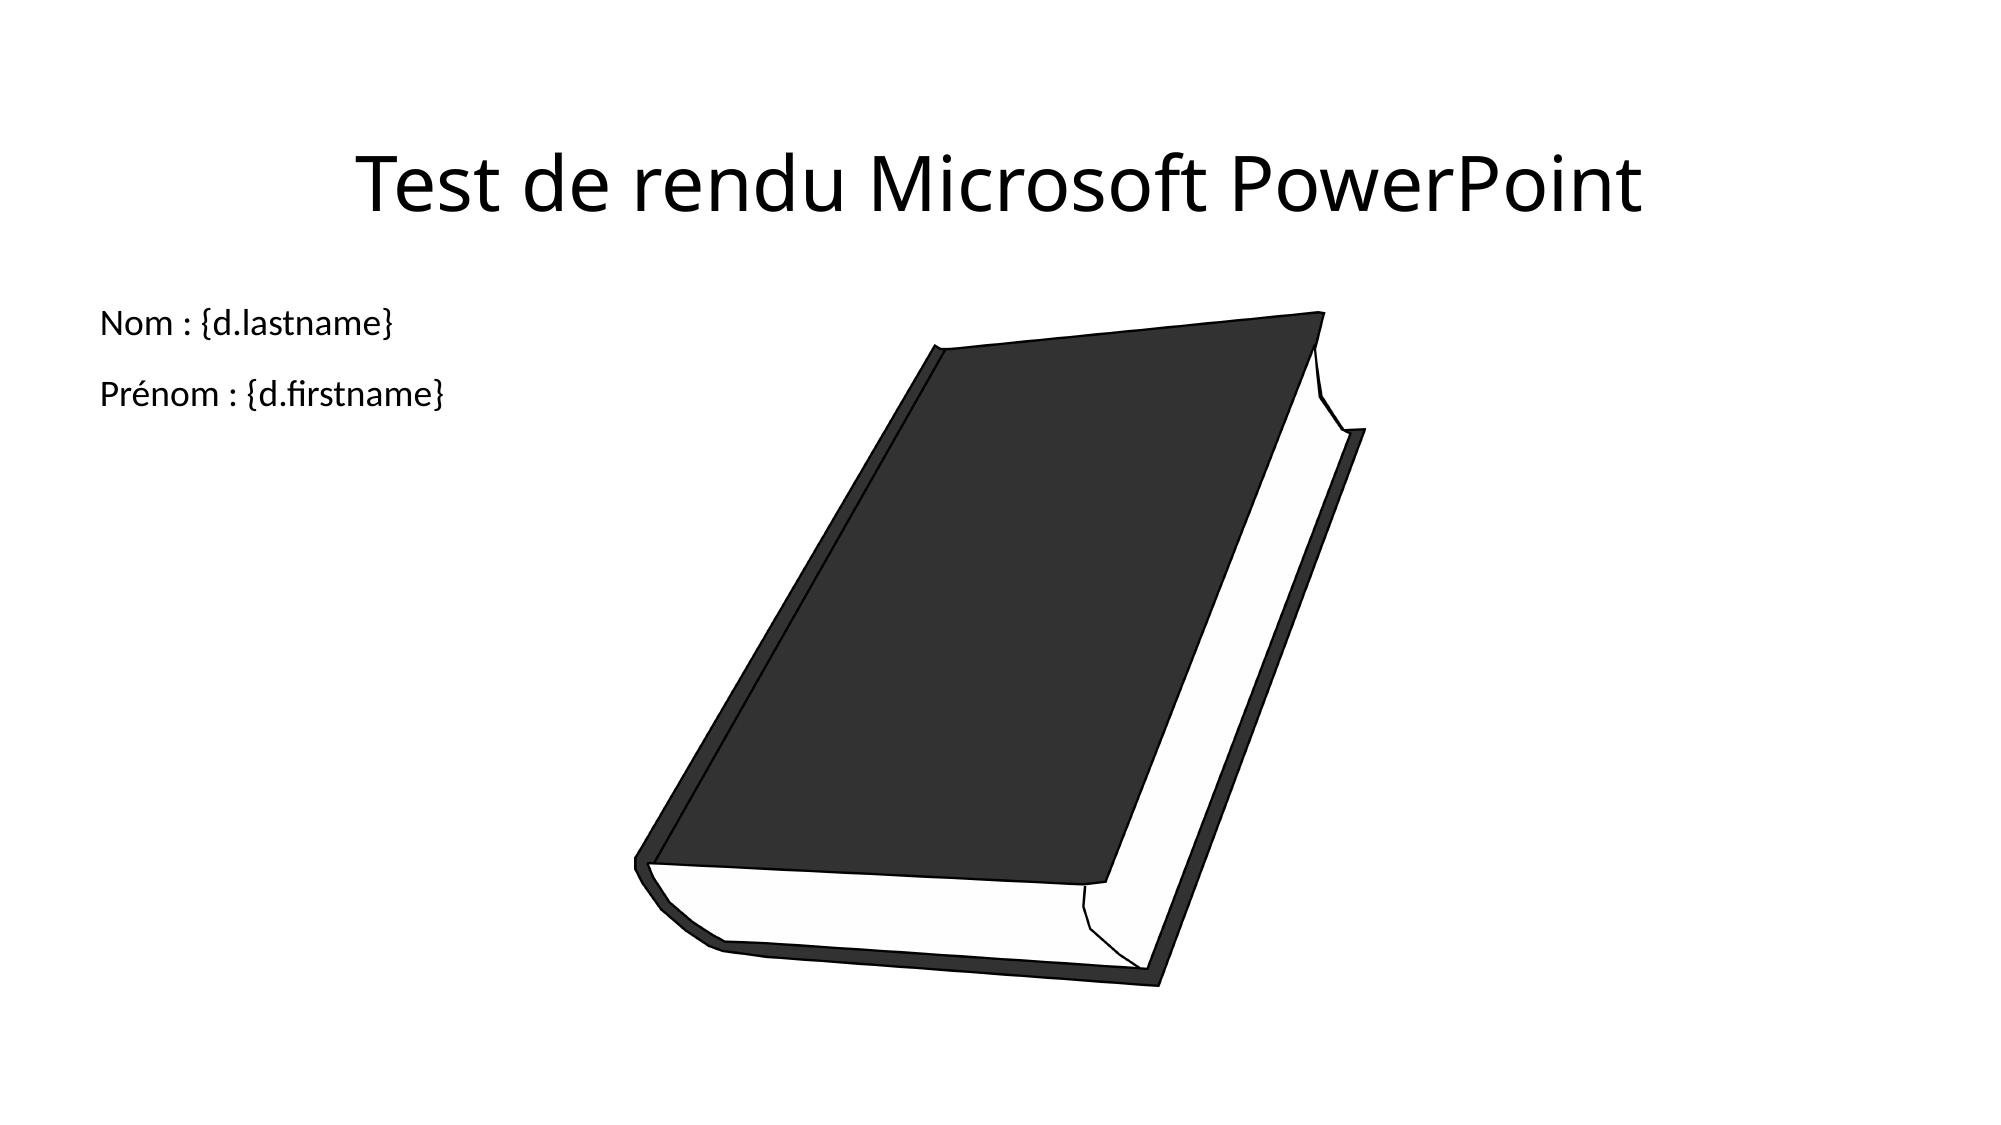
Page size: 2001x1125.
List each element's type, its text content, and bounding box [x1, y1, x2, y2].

picture [633, 311, 1366, 987]
text_box Nom : {d.lastname} [84, 290, 422, 351]
title Test de rendu Microsoft PowerPoint [249, 92, 1750, 236]
text_box Prénom : {d.firstname} [84, 361, 469, 422]
